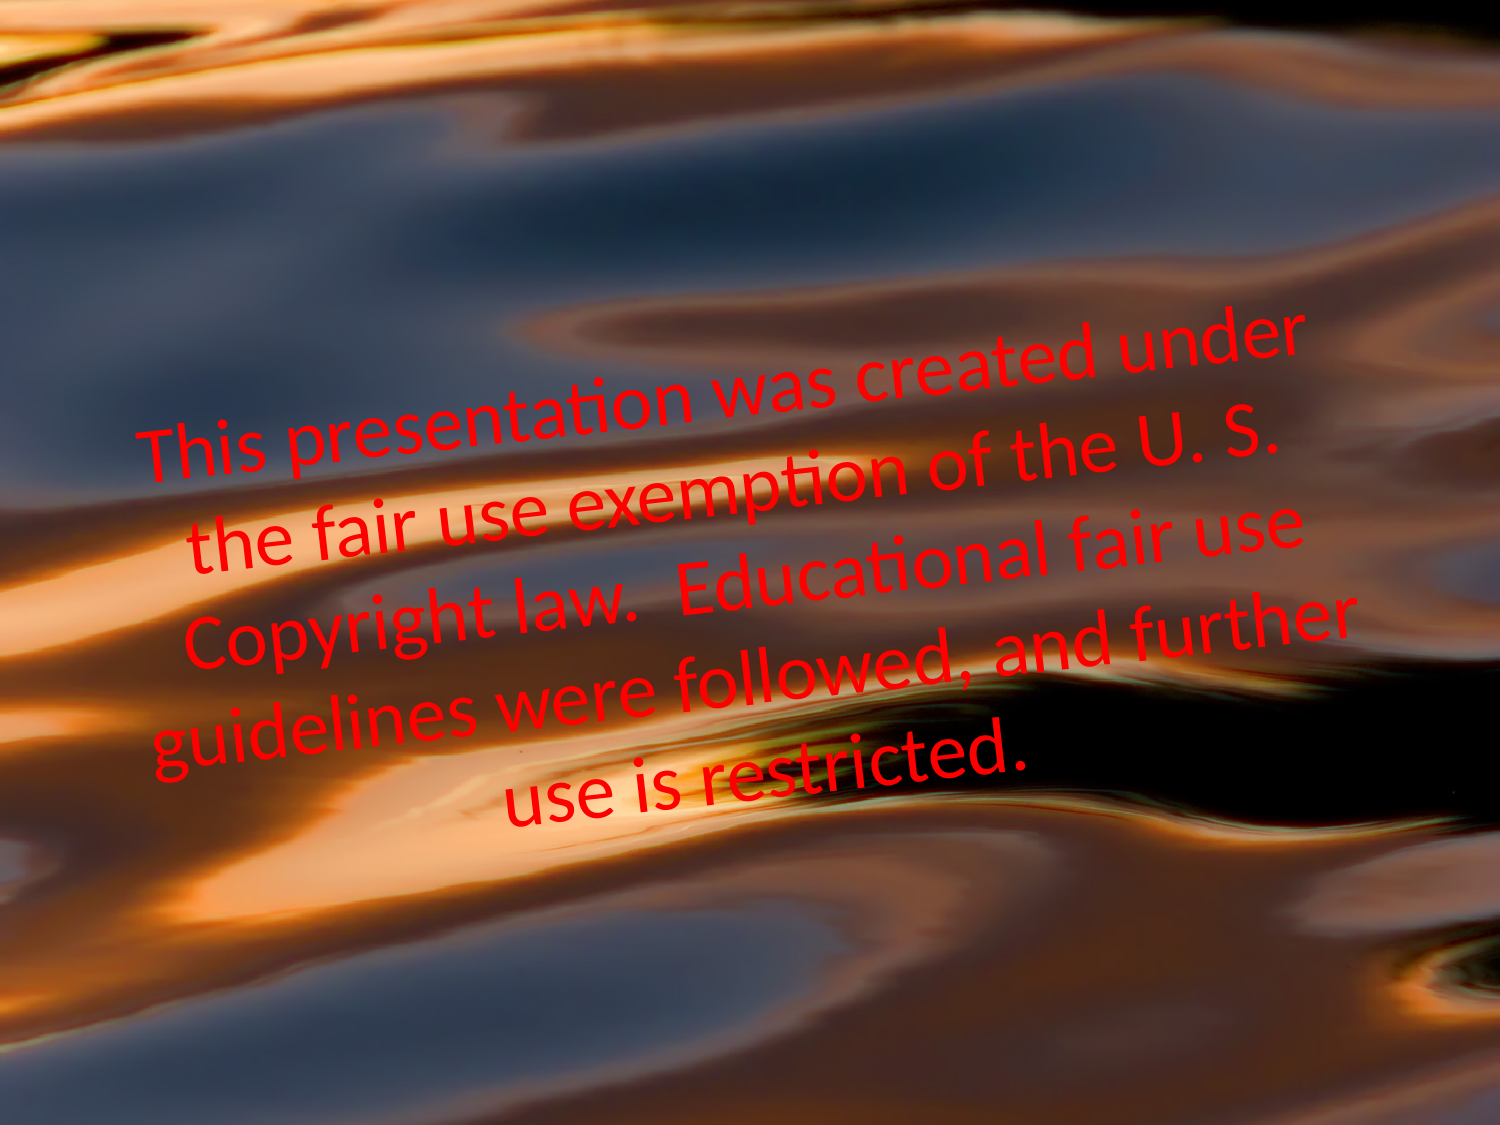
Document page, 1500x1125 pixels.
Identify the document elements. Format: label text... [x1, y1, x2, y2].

title This presentation was created under the fair use exemption of the U. S. Copyright law. Educational fair use guidelines were followed, and further use is restricted. [63, 252, 1424, 901]
picture [0, 0, 1500, 1125]
